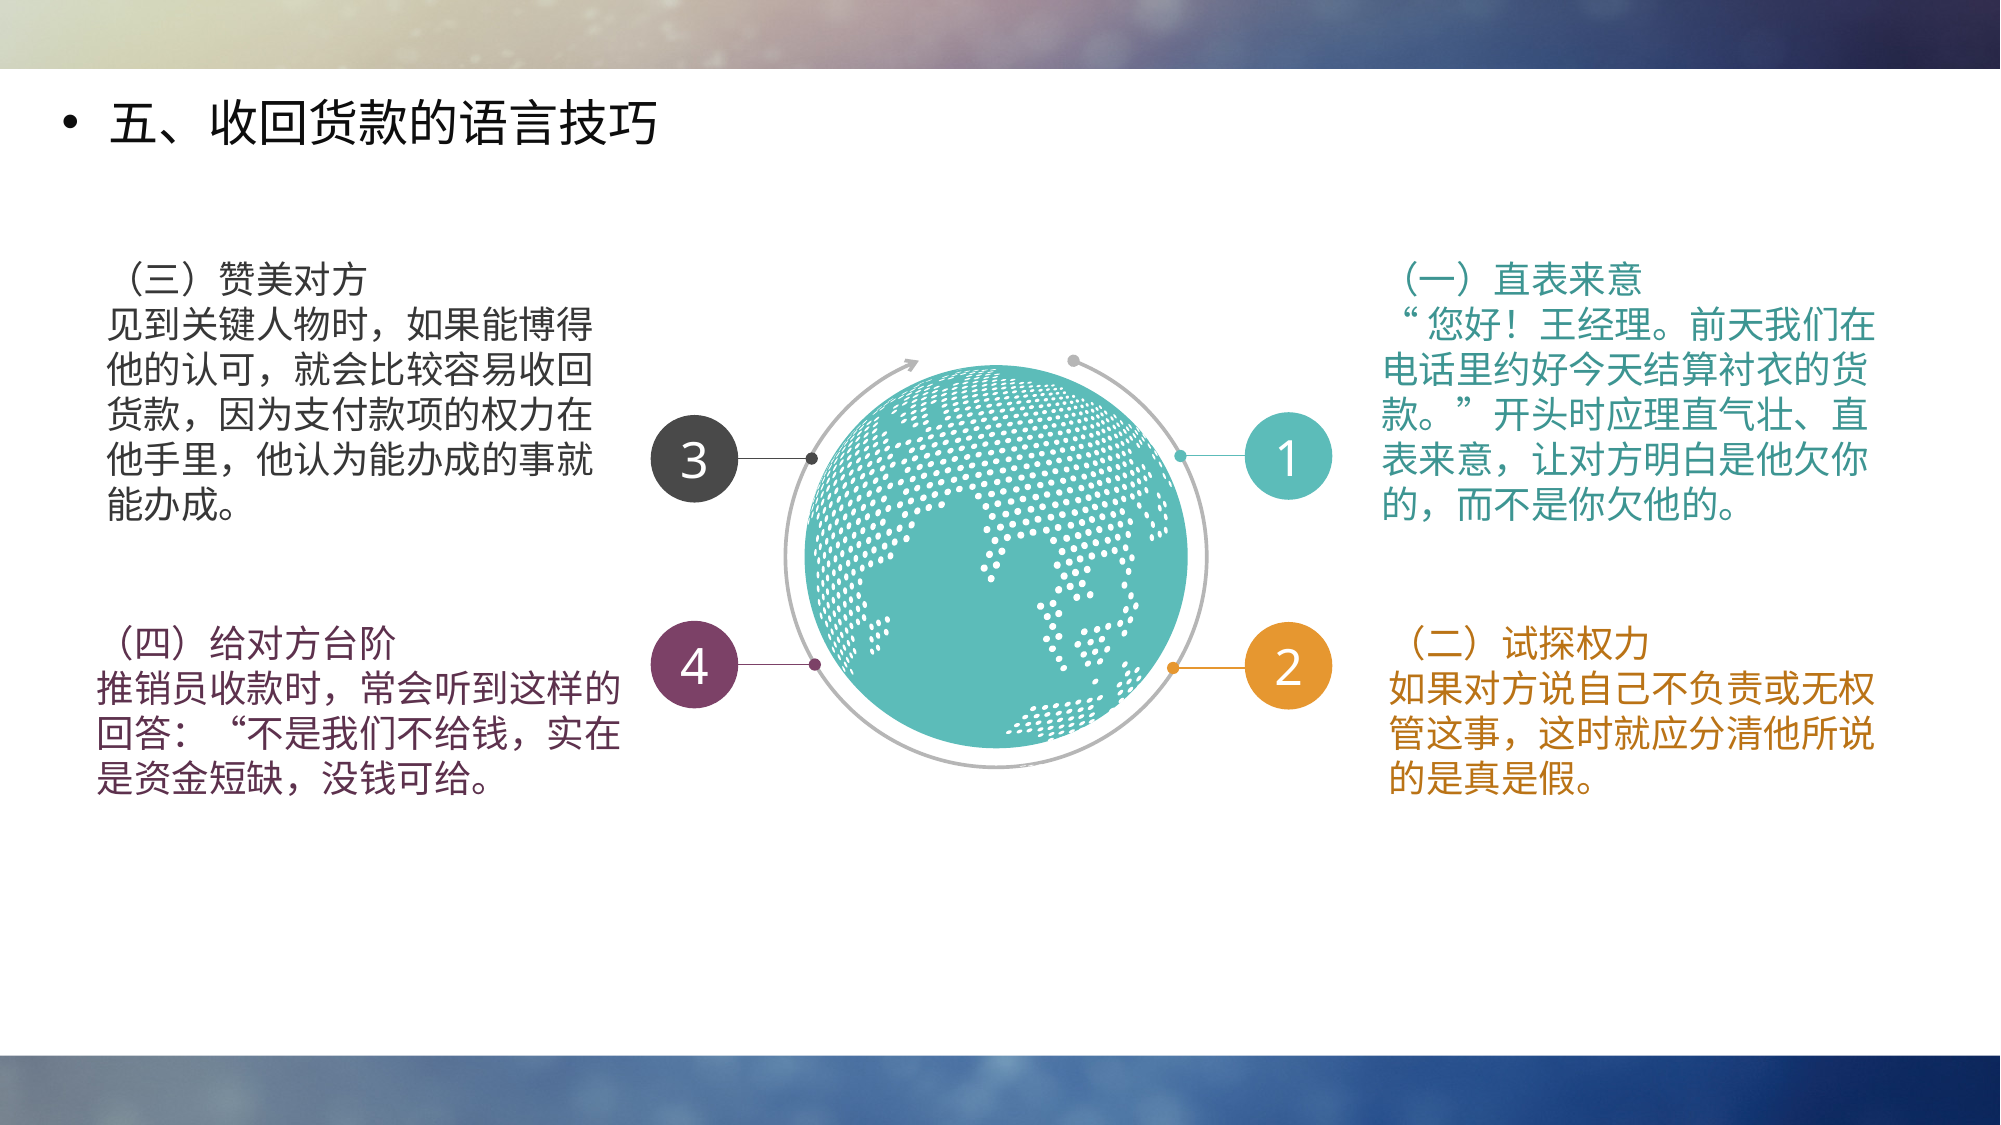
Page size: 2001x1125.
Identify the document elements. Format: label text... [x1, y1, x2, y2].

text_box （三）赞美对方 见到关键人物时，如果能博得他的认可，就会比较容易收回货款，因为支付款项的权力在他手里，他认为能办成的事就能办成。 [91, 248, 626, 534]
text_box 2 [1243, 620, 1334, 711]
text_box 3 [649, 413, 740, 504]
text_box 4 [651, 619, 740, 710]
text_box （二）试探权力 如果对方说自己不负责或无权管这事，这时就应分清他所说的是真是假。 [1373, 612, 1907, 808]
picture [0, 1056, 2000, 1125]
text_box （一）直表来意 “您好！王经理。前天我们在电话里约好今天结算衬衣的货款。”开头时应理直气壮、直表来意，让对方明白是他欠你的，而不是你欠他的。 [1366, 248, 1914, 534]
text_box （四）给对方台阶 推销员收款时，常会听到这样的回答：“不是我们不给钱，实在是资金短缺，没钱可给。 [82, 612, 651, 808]
picture [0, 0, 2000, 69]
text_box 五、收回货款的语言技巧 [46, 84, 691, 160]
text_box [785, 346, 1207, 768]
text_box 1 [1243, 411, 1334, 501]
